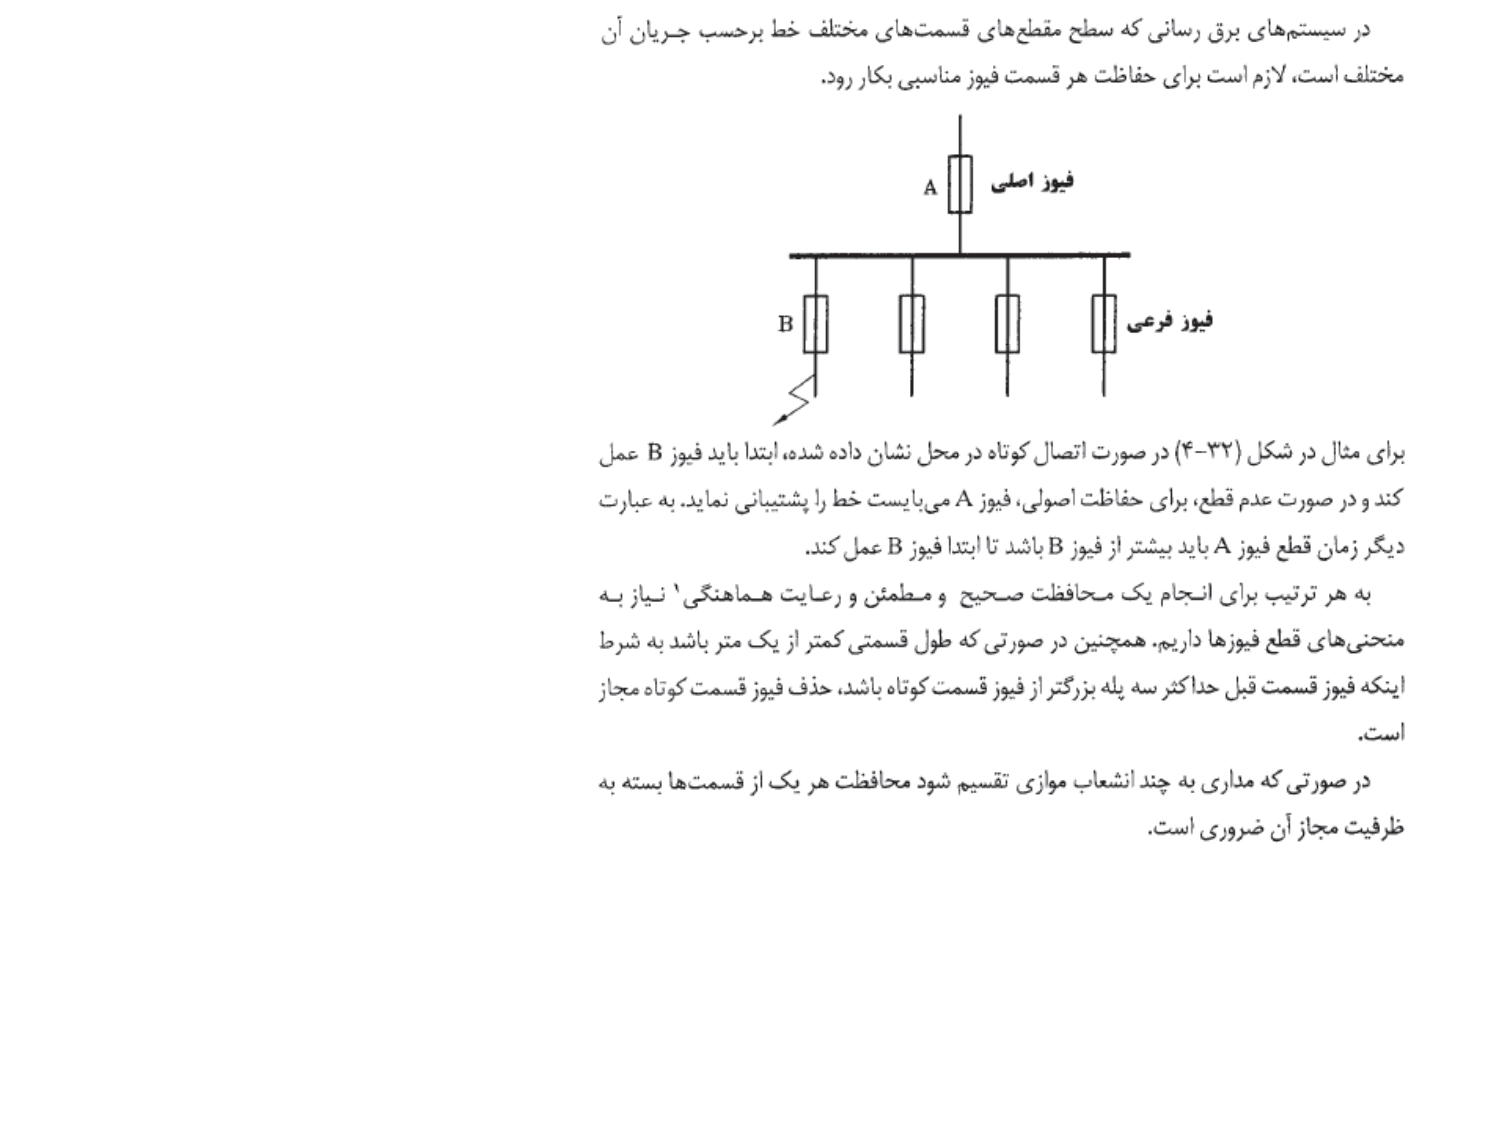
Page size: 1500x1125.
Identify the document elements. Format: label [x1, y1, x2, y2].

picture [548, 3, 1500, 861]
